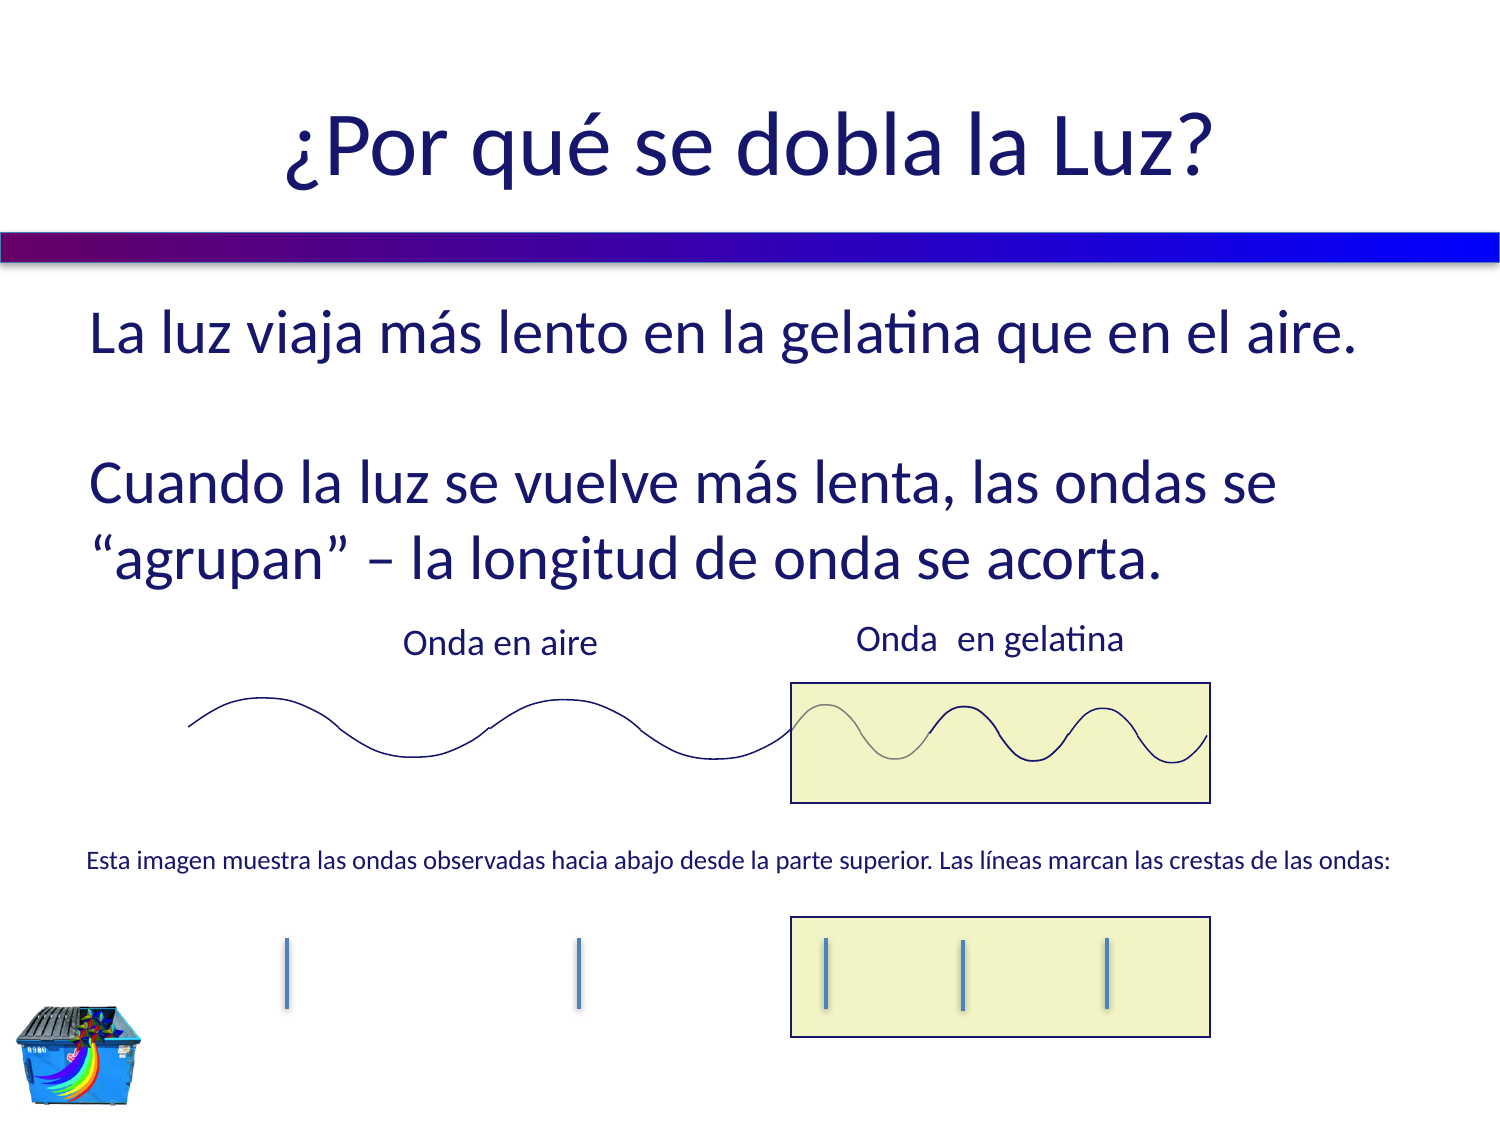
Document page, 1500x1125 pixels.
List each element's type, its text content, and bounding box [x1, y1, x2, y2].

title ¿Por qué se dobla la Luz? [75, 45, 1425, 233]
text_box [187, 606, 1210, 804]
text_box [286, 938, 1108, 1012]
text_box [790, 917, 1210, 1038]
picture [14, 1004, 143, 1107]
text_box Esta imagen muestra las ondas observadas hacia abajo desde la parte superior. Las líneas marcan las crestas de las ondas: [71, 835, 1477, 897]
text_box La luz viaja más lento en la gelatina que en el aire. Cuando la luz se vuelve más lenta, las ondas se “agrupan” – la longitud de onda se acorta. [75, 283, 1400, 622]
